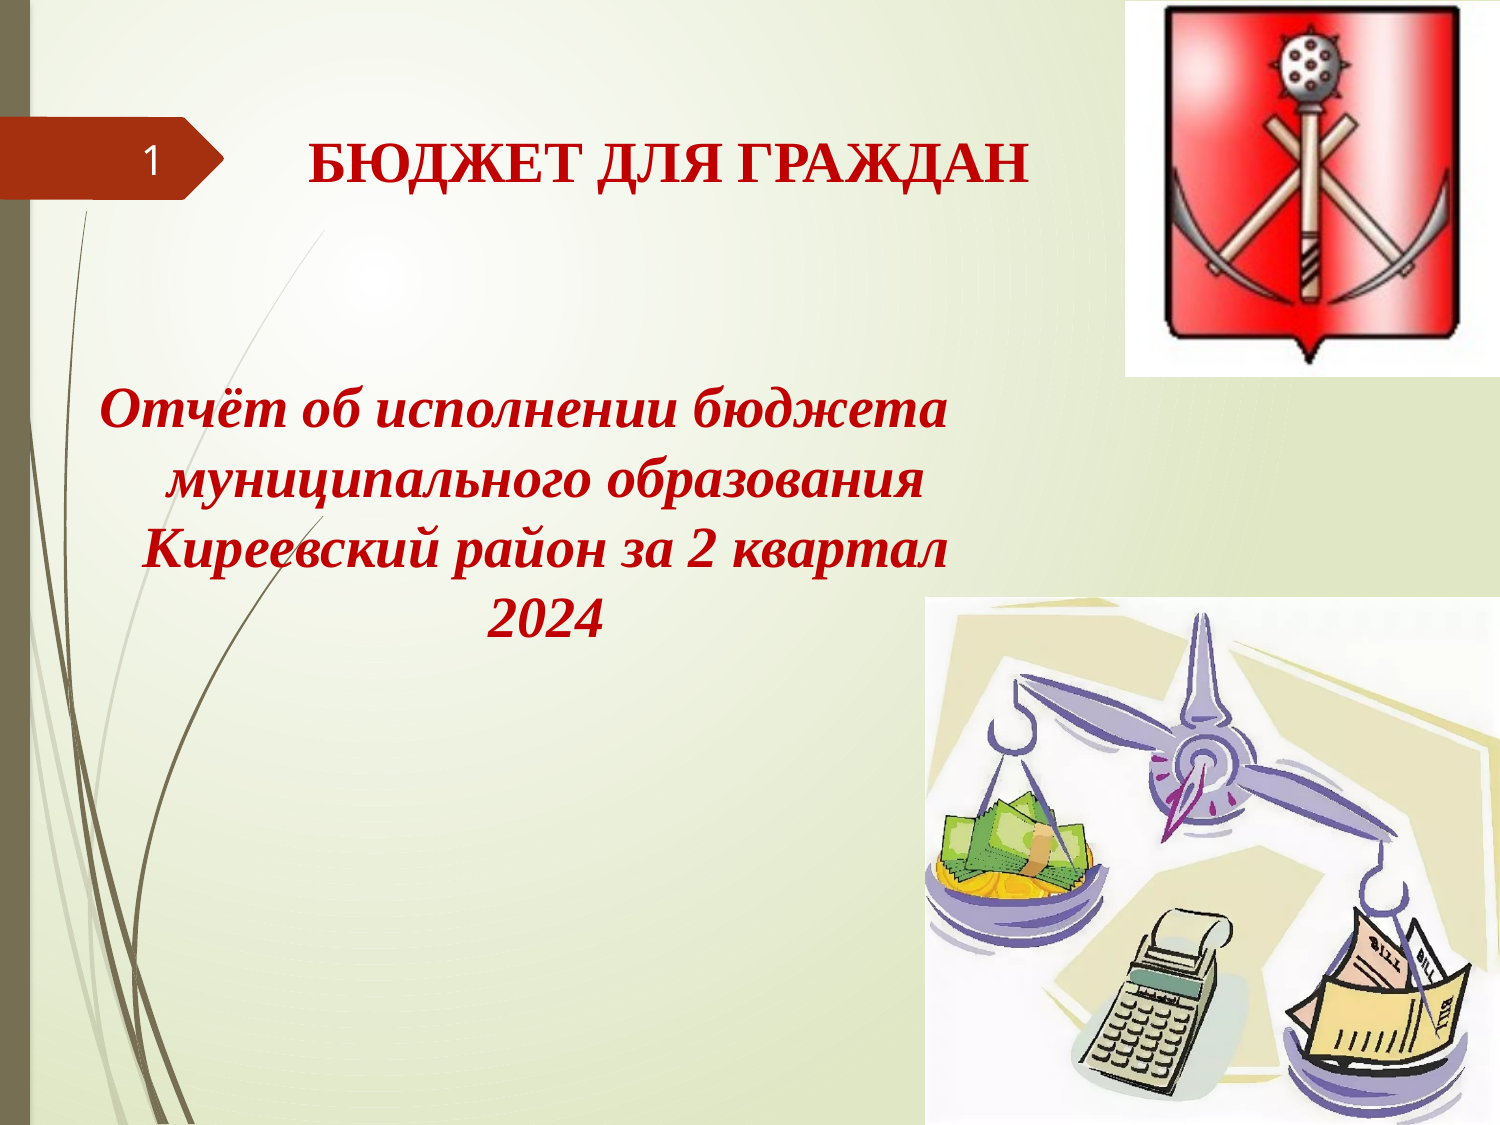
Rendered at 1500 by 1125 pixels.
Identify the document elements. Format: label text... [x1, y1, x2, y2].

slide_number 1 [83, 129, 180, 190]
picture [1124, 1, 1500, 377]
text_box Отчёт об исполнении бюджета муниципального образования Киреевский район за 2 квартал 2024 [64, 361, 984, 657]
picture [924, 597, 1500, 1125]
text_box БЮДЖЕТ ДЛЯ ГРАЖДАН [293, 116, 1045, 201]
